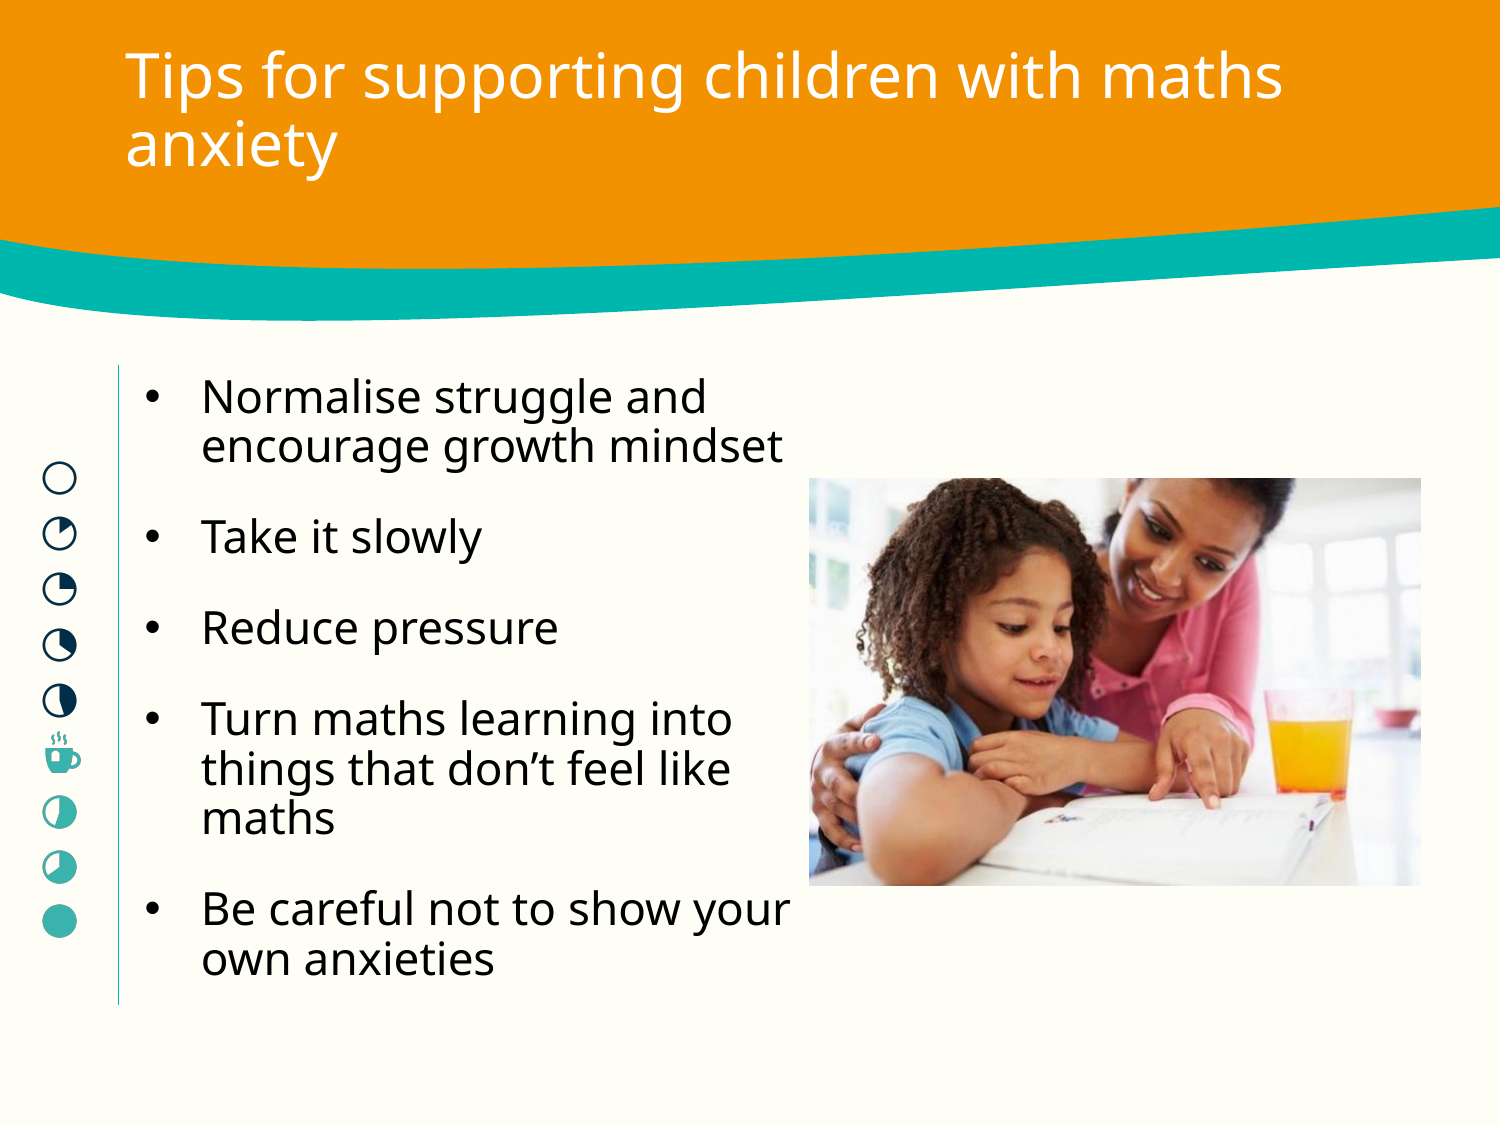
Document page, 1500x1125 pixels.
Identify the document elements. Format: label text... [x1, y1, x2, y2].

picture [38, 512, 81, 555]
picture [38, 900, 81, 942]
picture [809, 478, 1421, 886]
picture [38, 791, 81, 833]
picture [38, 568, 81, 610]
picture [38, 624, 81, 666]
picture [38, 679, 81, 722]
list Tips for supporting children with maths anxiety [110, 37, 1421, 228]
picture [38, 846, 81, 888]
picture [36, 725, 90, 779]
list Normalise struggle and encourage growth mindset Take it slowly Reduce pressure Turn maths learning into things that don’t feel like maths Be careful not to show your own anxieties [129, 366, 810, 1039]
picture [38, 457, 81, 499]
